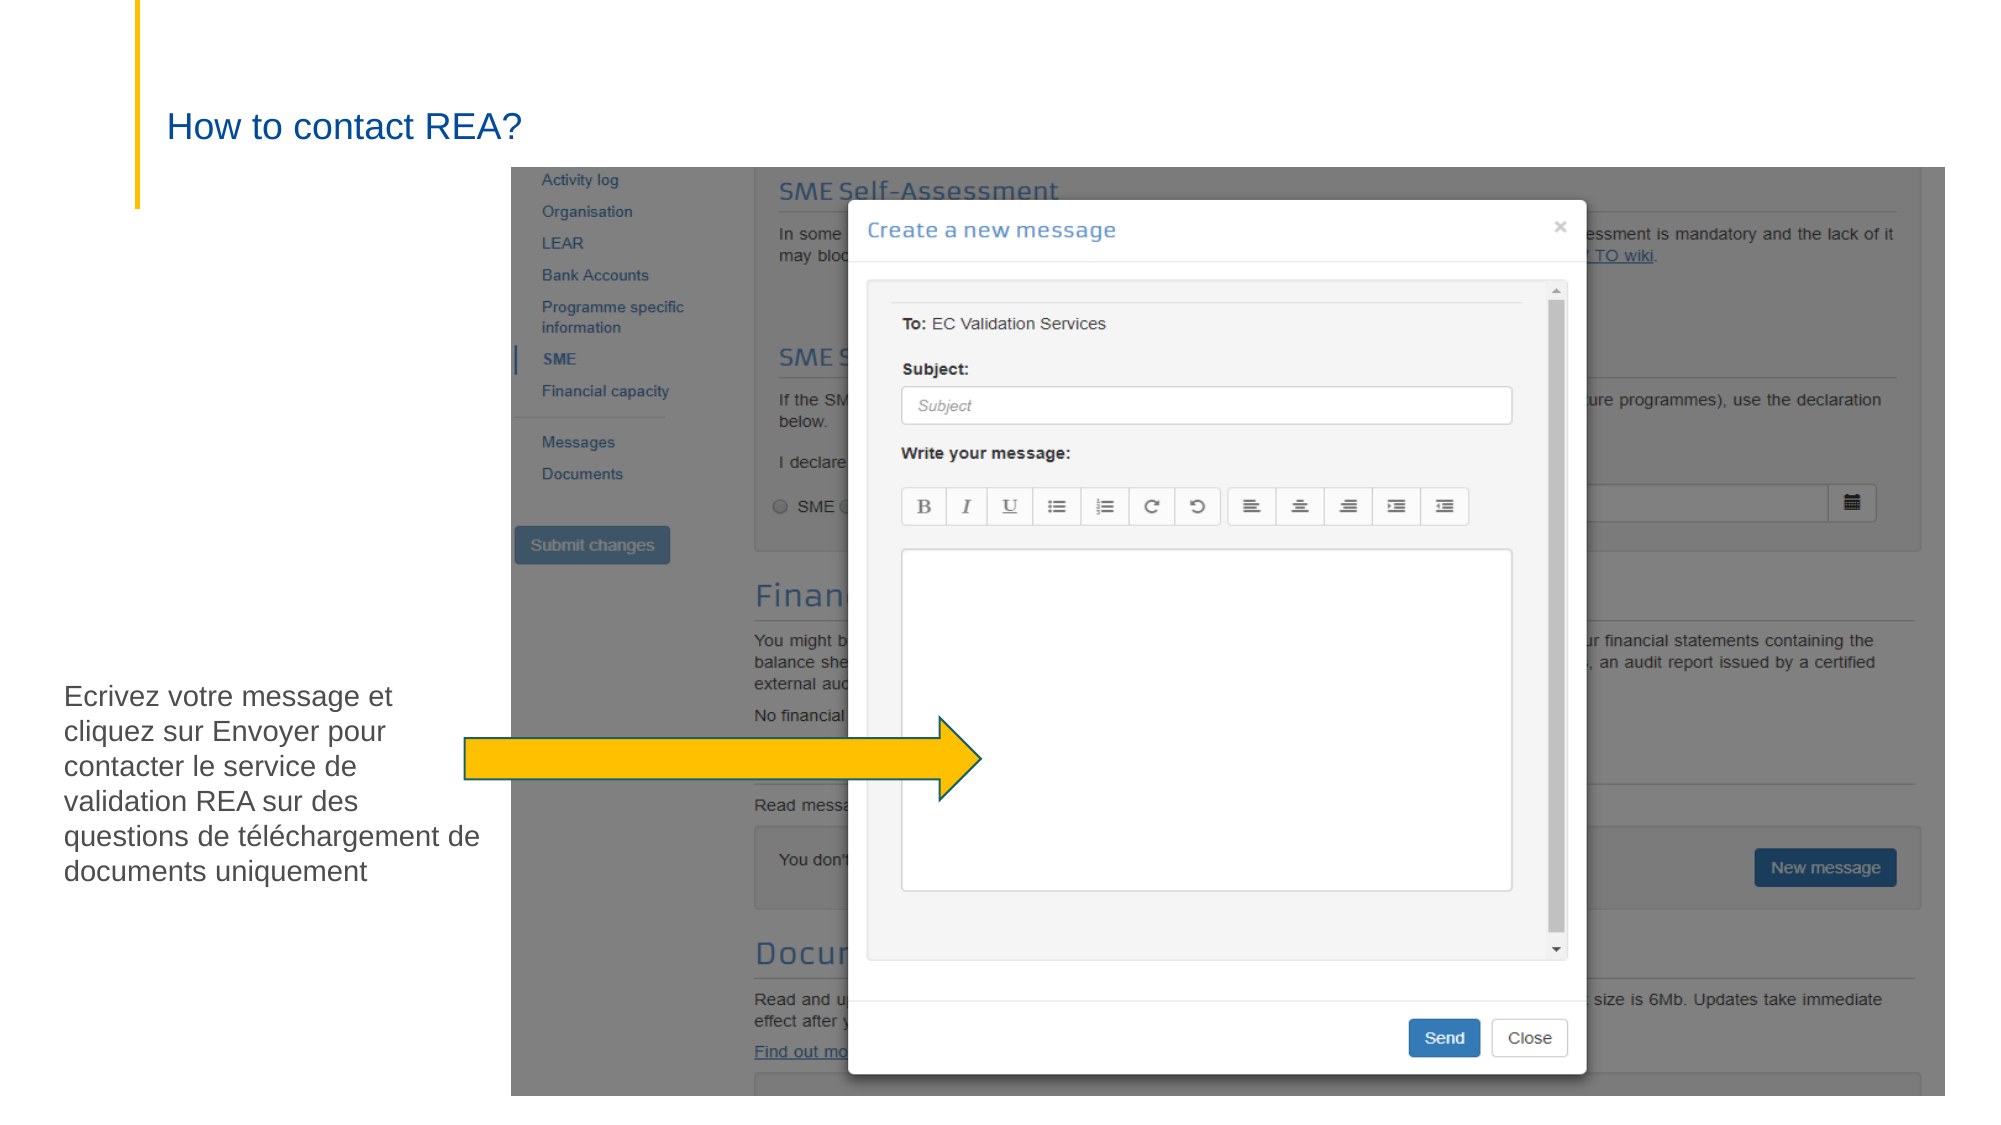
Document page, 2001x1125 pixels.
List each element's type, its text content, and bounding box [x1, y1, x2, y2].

text_box How to contact REA? [151, 94, 538, 155]
picture [511, 167, 1945, 1096]
text_box Ecrivez votre message et cliquez sur Envoyer pour contacter le service de validation REA sur des questions de téléchargement de documents uniquement [49, 670, 500, 895]
text_box [463, 737, 511, 781]
